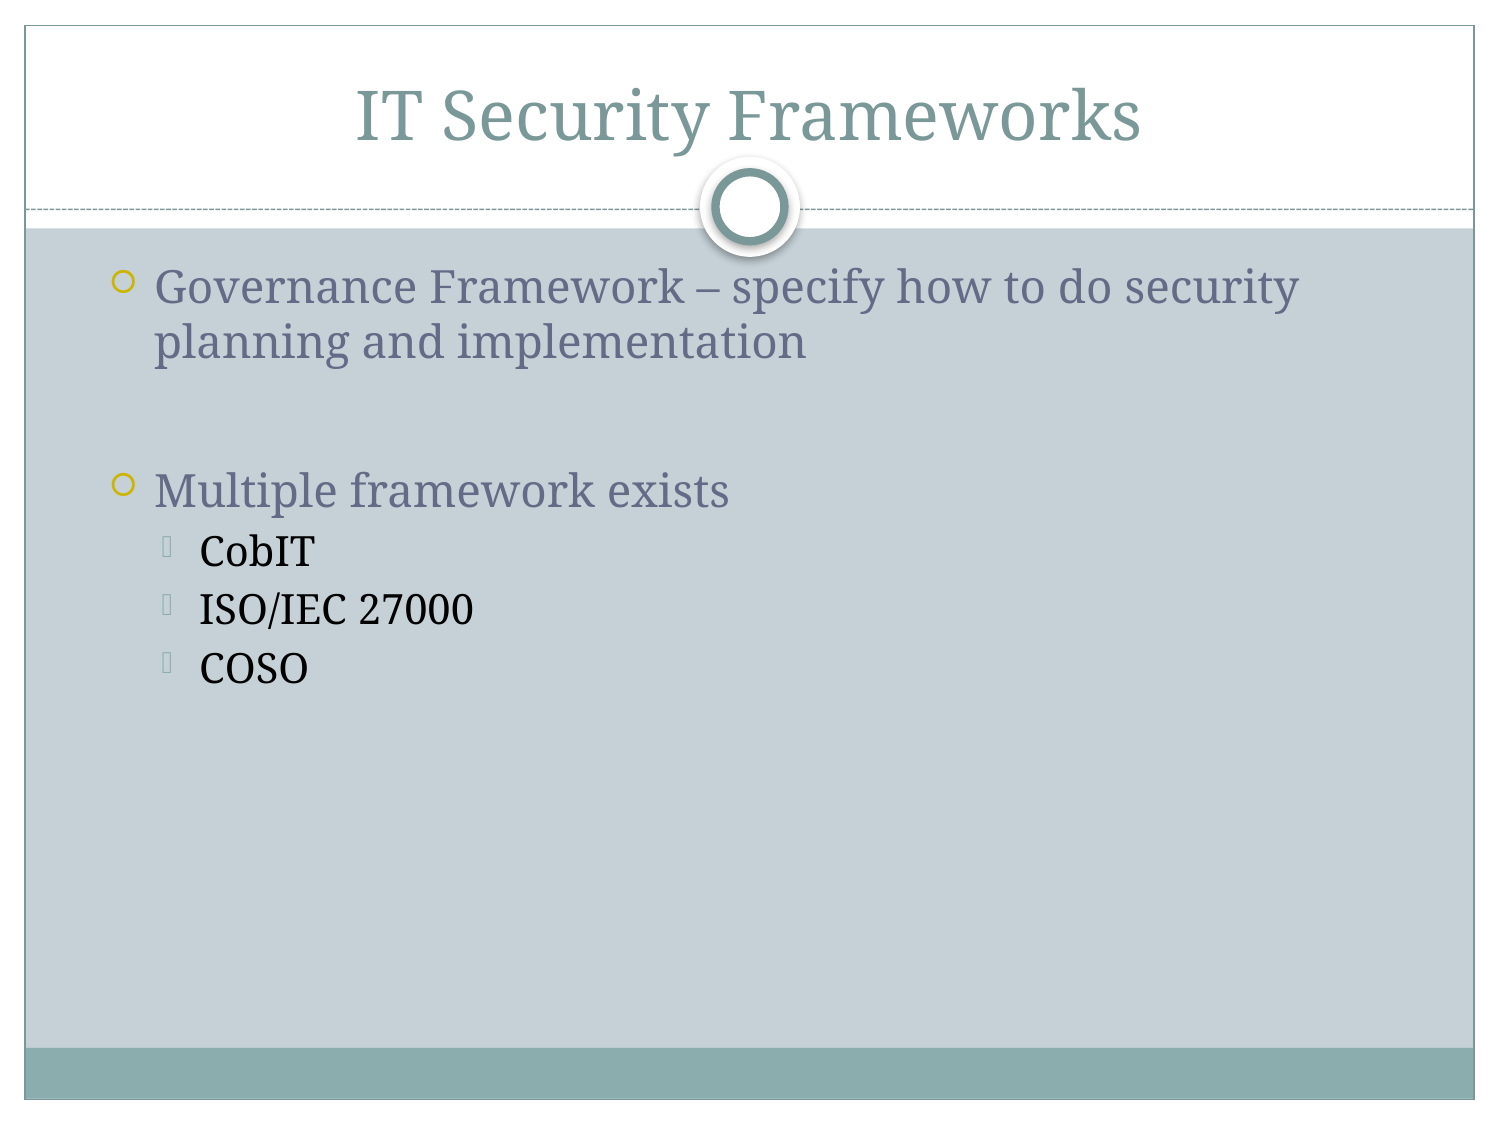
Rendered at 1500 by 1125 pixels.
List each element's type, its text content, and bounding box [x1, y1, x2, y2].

title IT Security Frameworks [49, 37, 1450, 162]
list Governance Framework – specify how to do security planning and implementation Multiple framework exists CobIT ISO/IEC 27000 COSO [49, 250, 1445, 1001]
